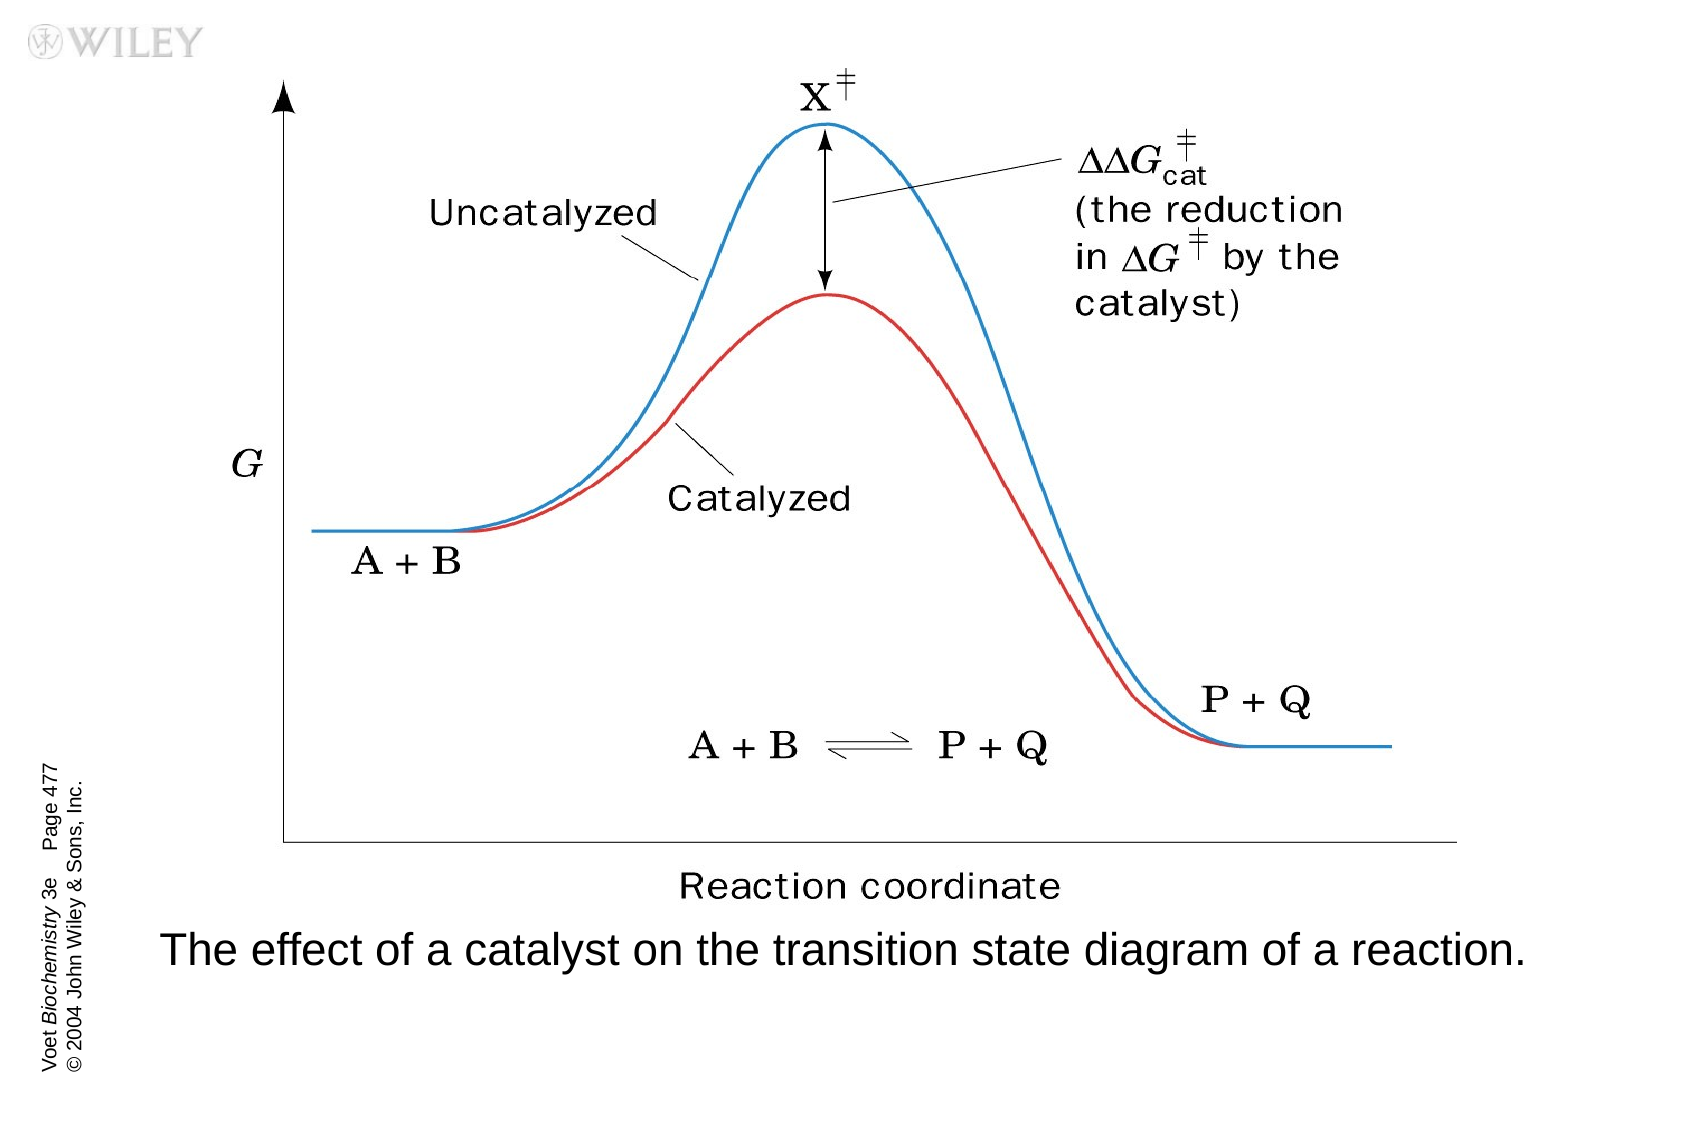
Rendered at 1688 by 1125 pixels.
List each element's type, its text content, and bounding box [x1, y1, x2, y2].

picture [28, 24, 205, 61]
footer Voet Biochemistry 3e © 2004 John Wiley & Sons, Inc. [28, 625, 113, 1088]
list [230, 68, 1457, 907]
text_box Page 477 [28, 728, 69, 866]
title The effect of a catalyst on the transition state diagram of a reaction. [126, 912, 1561, 1088]
